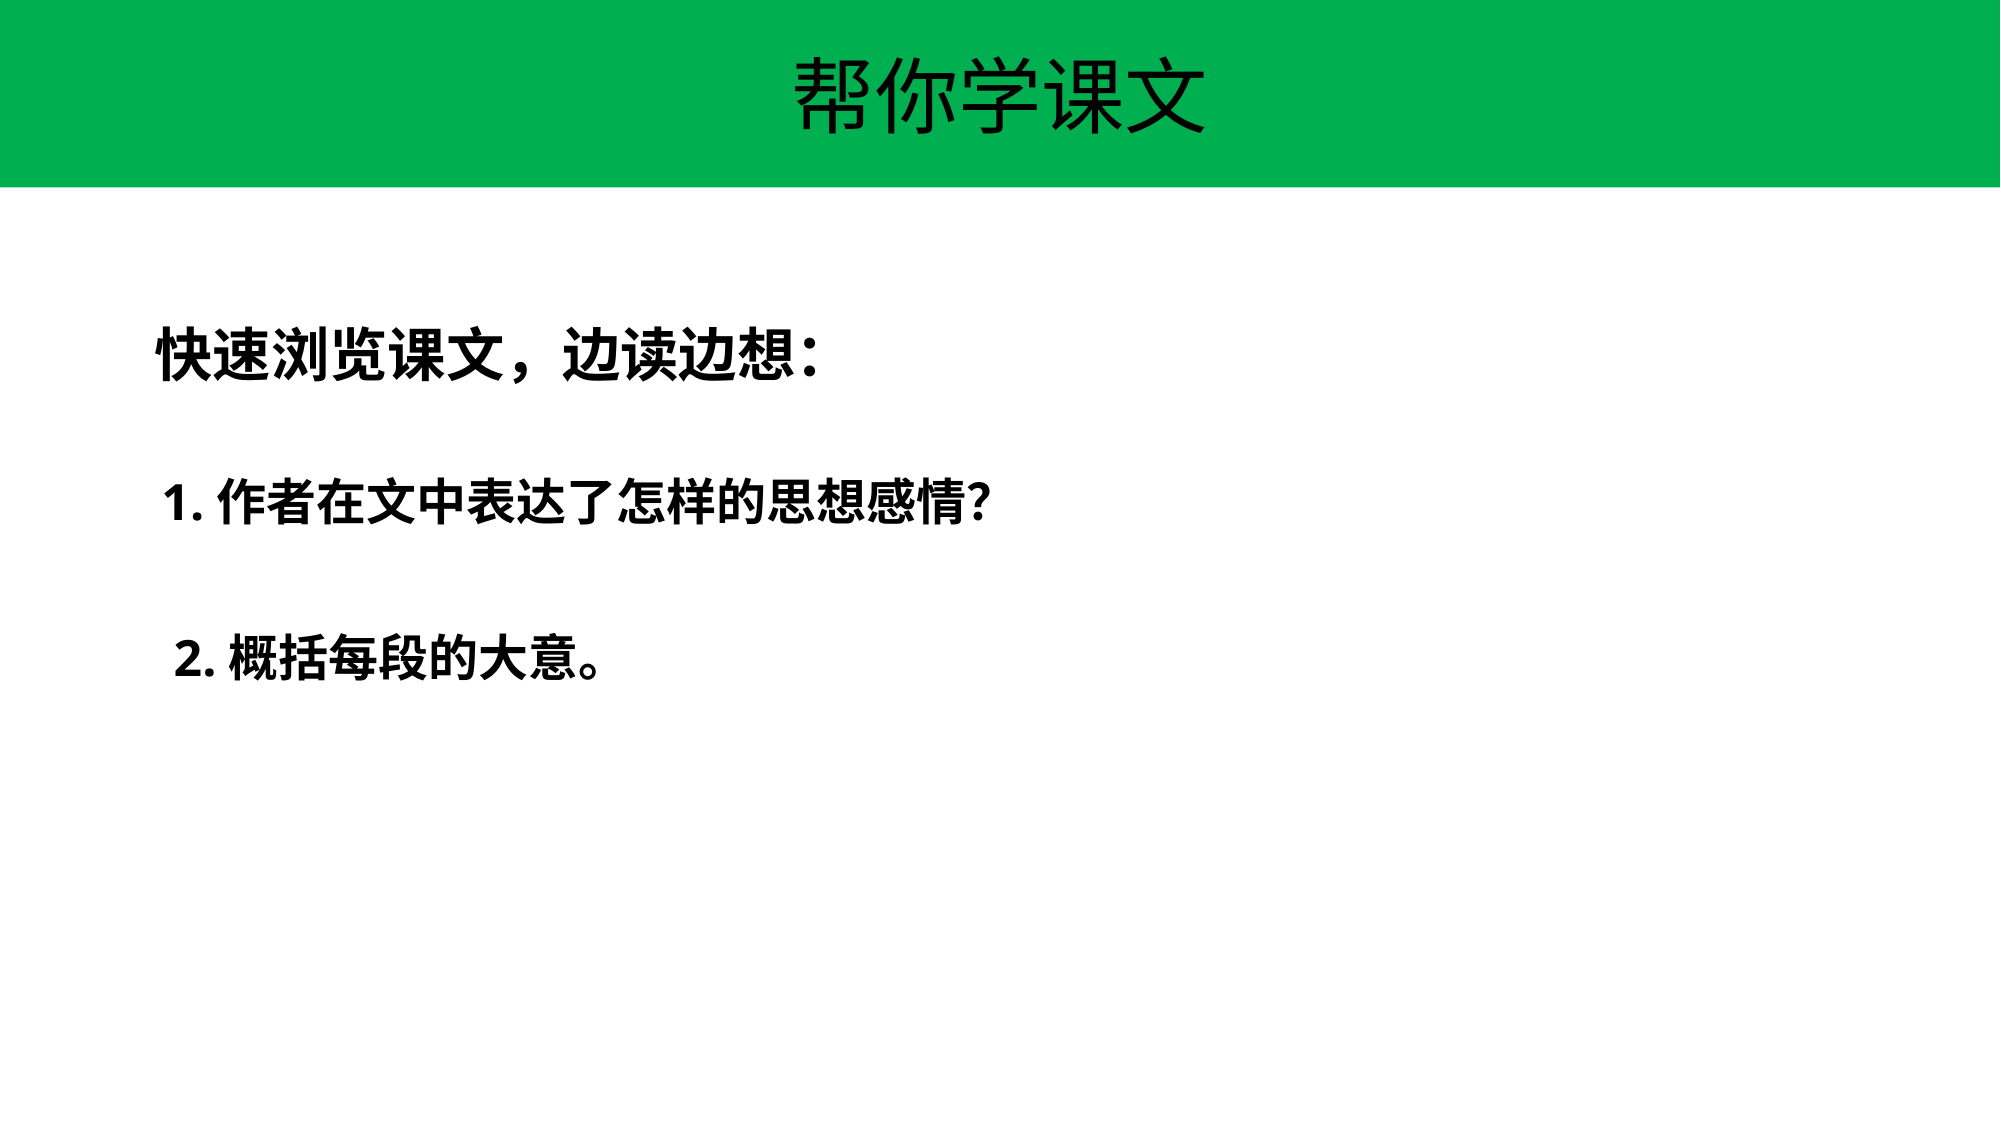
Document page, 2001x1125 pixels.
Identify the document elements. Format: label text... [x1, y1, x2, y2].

text_box 2.概括每段的大意。 [158, 619, 834, 694]
text_box 快速浏览课文，边读边想： [99, 310, 1153, 465]
text_box 帮你学课文 [0, 0, 2000, 189]
text_box 1.作者在文中表达了怎样的思想感情？ [146, 462, 1196, 538]
